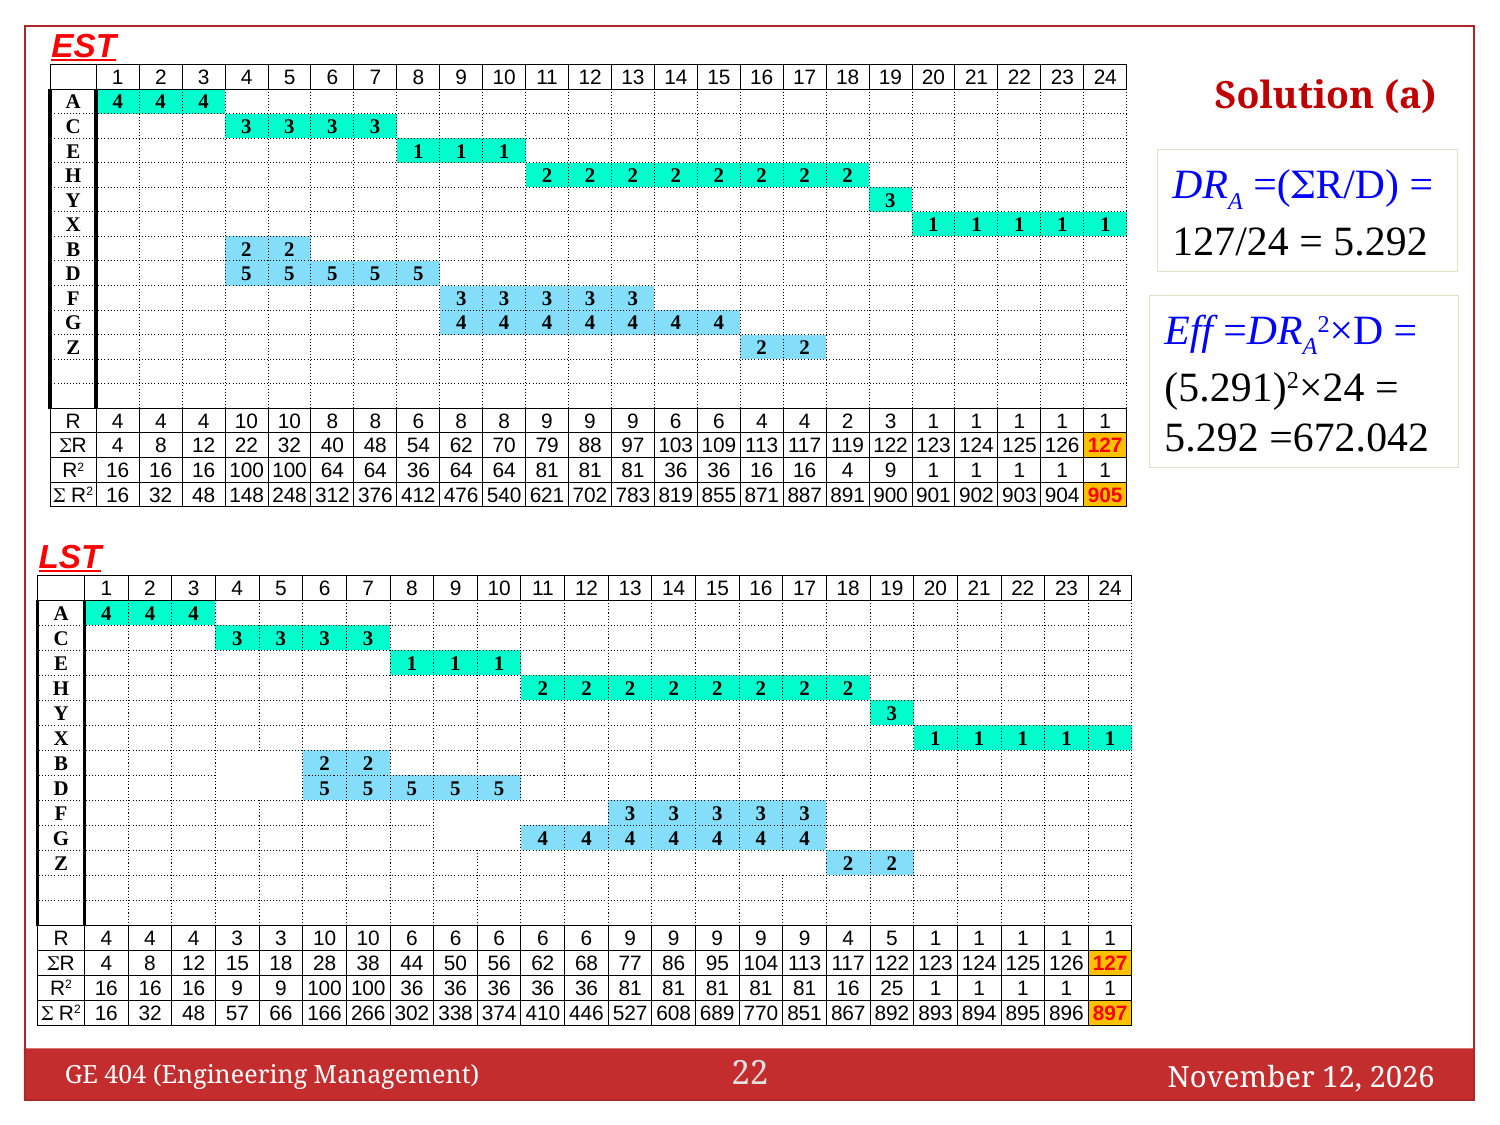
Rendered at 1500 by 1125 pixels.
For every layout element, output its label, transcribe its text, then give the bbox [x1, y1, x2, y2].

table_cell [1002, 951, 1044, 975]
table_cell 7 [354, 65, 396, 89]
table_header [611, 26, 654, 64]
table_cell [1045, 576, 1088, 600]
table_cell [1041, 114, 1084, 138]
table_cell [827, 483, 869, 506]
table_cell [483, 433, 525, 457]
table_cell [434, 951, 477, 975]
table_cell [1089, 1001, 1131, 1025]
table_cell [216, 1001, 259, 1025]
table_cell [260, 951, 302, 975]
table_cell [914, 926, 957, 950]
table_cell 19 [870, 65, 912, 89]
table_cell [303, 976, 346, 1000]
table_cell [741, 409, 783, 432]
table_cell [260, 926, 302, 950]
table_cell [38, 951, 84, 975]
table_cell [655, 409, 697, 432]
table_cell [783, 1001, 826, 1025]
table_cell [698, 483, 740, 506]
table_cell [478, 951, 520, 975]
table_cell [172, 951, 215, 975]
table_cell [478, 976, 520, 1000]
table_cell [311, 90, 354, 114]
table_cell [784, 409, 826, 432]
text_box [1149, 295, 1459, 468]
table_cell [784, 433, 826, 457]
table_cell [478, 576, 520, 600]
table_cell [913, 409, 954, 432]
table_cell [354, 138, 397, 163]
table_cell [569, 138, 611, 163]
table_cell [526, 114, 569, 138]
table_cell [827, 409, 869, 432]
table_cell [1084, 114, 1127, 138]
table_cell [612, 458, 654, 482]
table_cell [612, 409, 654, 432]
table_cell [97, 409, 139, 432]
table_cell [260, 1001, 302, 1025]
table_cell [609, 1001, 651, 1025]
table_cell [129, 1001, 171, 1025]
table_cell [397, 433, 439, 457]
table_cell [958, 926, 1001, 950]
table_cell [172, 576, 215, 600]
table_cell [955, 458, 997, 482]
table_cell 11 [526, 65, 568, 89]
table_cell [354, 409, 396, 432]
table_cell 12 [569, 65, 611, 89]
table_cell [826, 90, 869, 114]
table_cell 18 [827, 65, 869, 89]
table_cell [871, 951, 913, 975]
table_cell [783, 90, 826, 114]
table_cell 2 [140, 65, 182, 89]
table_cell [827, 458, 869, 482]
table_cell 1 [97, 65, 139, 89]
table_cell [51, 65, 96, 89]
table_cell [521, 1001, 564, 1025]
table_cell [85, 926, 128, 950]
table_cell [612, 433, 654, 457]
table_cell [172, 1001, 215, 1025]
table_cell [698, 458, 740, 482]
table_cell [140, 483, 182, 506]
table_cell [912, 138, 955, 163]
table_header [311, 26, 354, 64]
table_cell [51, 409, 96, 432]
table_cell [609, 951, 651, 975]
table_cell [397, 483, 439, 506]
table_cell [483, 90, 526, 114]
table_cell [391, 951, 433, 975]
table_cell 10 [483, 65, 525, 89]
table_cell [397, 409, 439, 432]
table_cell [740, 576, 782, 600]
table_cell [347, 1001, 390, 1025]
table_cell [269, 483, 310, 506]
table_header [869, 26, 912, 64]
table_header [182, 26, 225, 64]
table_header [397, 26, 440, 64]
table_cell 14 [655, 65, 697, 89]
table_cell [740, 976, 782, 1000]
table_cell [697, 114, 740, 138]
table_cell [652, 976, 695, 1000]
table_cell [1002, 1001, 1044, 1025]
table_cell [183, 409, 225, 432]
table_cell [391, 976, 433, 1000]
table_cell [129, 926, 171, 950]
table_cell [955, 433, 997, 457]
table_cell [784, 483, 826, 506]
table_cell 4 [182, 90, 225, 114]
table_header [783, 26, 826, 64]
table_cell [740, 114, 783, 138]
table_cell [1041, 433, 1083, 457]
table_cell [38, 926, 84, 950]
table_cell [129, 951, 171, 975]
table_cell [526, 90, 569, 114]
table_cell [569, 409, 611, 432]
table_cell [354, 90, 397, 114]
table_cell [697, 138, 740, 163]
table_cell E [52, 138, 94, 163]
table_header [955, 26, 998, 64]
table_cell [783, 951, 826, 975]
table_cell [870, 409, 912, 432]
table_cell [216, 926, 259, 950]
table_cell [182, 138, 225, 163]
table_cell [654, 90, 697, 114]
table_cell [354, 483, 396, 506]
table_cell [483, 483, 525, 506]
table_cell 3 [354, 114, 397, 138]
table_cell 17 [784, 65, 826, 89]
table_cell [269, 409, 310, 432]
table_cell 15 [698, 65, 740, 89]
table_cell 3 [268, 114, 311, 138]
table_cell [783, 926, 826, 950]
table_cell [85, 951, 128, 975]
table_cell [1084, 409, 1126, 432]
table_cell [140, 458, 182, 482]
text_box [1157, 149, 1458, 272]
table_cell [434, 576, 477, 600]
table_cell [38, 976, 84, 1000]
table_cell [652, 576, 695, 600]
table_cell [998, 114, 1041, 138]
table_cell [826, 138, 869, 163]
table_header [697, 26, 740, 64]
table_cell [38, 1001, 84, 1025]
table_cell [440, 433, 482, 457]
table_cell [391, 926, 433, 950]
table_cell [1045, 926, 1088, 950]
table_cell [998, 138, 1041, 163]
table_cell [260, 576, 302, 600]
table_cell [182, 114, 225, 138]
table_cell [347, 976, 390, 1000]
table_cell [1041, 409, 1083, 432]
table_header [139, 26, 182, 64]
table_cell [97, 483, 139, 506]
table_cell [311, 483, 353, 506]
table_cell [696, 951, 739, 975]
table_cell [654, 114, 697, 138]
table_cell [225, 90, 268, 114]
table_cell [397, 90, 440, 114]
table_cell [998, 90, 1041, 114]
table_cell [311, 138, 354, 163]
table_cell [698, 433, 740, 457]
table_cell [139, 163, 182, 187]
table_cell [914, 951, 957, 975]
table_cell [955, 483, 997, 506]
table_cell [97, 433, 139, 457]
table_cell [526, 458, 568, 482]
table_cell 3 [225, 114, 268, 138]
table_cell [51, 458, 96, 482]
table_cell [269, 458, 310, 482]
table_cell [303, 951, 346, 975]
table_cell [652, 1001, 695, 1025]
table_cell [998, 409, 1040, 432]
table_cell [609, 976, 651, 1000]
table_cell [1002, 976, 1044, 1000]
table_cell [565, 1001, 608, 1025]
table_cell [870, 433, 912, 457]
table_cell 1 [440, 138, 483, 163]
table_cell [182, 163, 225, 187]
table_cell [140, 433, 182, 457]
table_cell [51, 483, 96, 506]
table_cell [51, 433, 96, 457]
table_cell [612, 483, 654, 506]
table_cell [483, 114, 526, 138]
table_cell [521, 576, 564, 600]
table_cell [696, 926, 739, 950]
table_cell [609, 576, 651, 600]
table_cell [955, 138, 998, 163]
table_cell [139, 138, 182, 163]
table_cell [912, 90, 955, 114]
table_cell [172, 976, 215, 1000]
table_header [38, 536, 1132, 575]
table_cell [696, 976, 739, 1000]
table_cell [216, 951, 259, 975]
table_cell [871, 926, 913, 950]
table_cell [870, 483, 912, 506]
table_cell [38, 576, 84, 600]
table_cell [783, 976, 826, 1000]
table_cell [955, 90, 998, 114]
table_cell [870, 458, 912, 482]
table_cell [269, 433, 310, 457]
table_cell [440, 483, 482, 506]
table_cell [913, 433, 954, 457]
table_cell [440, 409, 482, 432]
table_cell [52, 187, 94, 408]
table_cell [97, 458, 139, 482]
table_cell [226, 458, 268, 482]
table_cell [347, 576, 390, 600]
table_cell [741, 458, 783, 482]
table_cell 5 [269, 65, 310, 89]
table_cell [1045, 951, 1088, 975]
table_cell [871, 1001, 913, 1025]
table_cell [85, 576, 128, 600]
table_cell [565, 951, 608, 975]
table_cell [565, 976, 608, 1000]
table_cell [85, 976, 128, 1000]
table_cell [827, 1001, 870, 1025]
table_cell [526, 483, 568, 506]
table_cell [696, 1001, 739, 1025]
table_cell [347, 951, 390, 975]
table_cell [1089, 576, 1131, 600]
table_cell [303, 576, 346, 600]
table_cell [914, 1001, 957, 1025]
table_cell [434, 976, 477, 1000]
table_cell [914, 576, 957, 600]
table_header [998, 26, 1041, 64]
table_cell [397, 458, 439, 482]
table_cell [98, 138, 139, 163]
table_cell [391, 1001, 433, 1025]
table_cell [98, 163, 1127, 408]
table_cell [783, 576, 826, 600]
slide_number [950, 1050, 1450, 1111]
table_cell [958, 951, 1001, 975]
table_header [440, 26, 483, 64]
table_cell 9 [440, 65, 482, 89]
table_cell [139, 114, 182, 138]
slide_number 22 [699, 1037, 800, 1110]
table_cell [998, 483, 1040, 506]
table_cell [569, 483, 611, 506]
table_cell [311, 409, 353, 432]
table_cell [183, 483, 225, 506]
table_header [654, 26, 697, 64]
table_cell [225, 163, 268, 187]
table_cell [440, 114, 483, 138]
table_cell 21 [955, 65, 997, 89]
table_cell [172, 926, 215, 950]
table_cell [478, 926, 520, 950]
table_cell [129, 976, 171, 1000]
table_cell [1041, 138, 1084, 163]
table_cell [98, 163, 139, 187]
table_cell [98, 114, 139, 138]
table_cell 4 [98, 90, 139, 114]
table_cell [183, 433, 225, 457]
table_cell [1041, 458, 1083, 482]
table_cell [1045, 976, 1088, 1000]
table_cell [698, 409, 740, 432]
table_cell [740, 926, 782, 950]
table_cell 20 [913, 65, 954, 89]
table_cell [526, 433, 568, 457]
table_cell [569, 114, 611, 138]
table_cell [871, 576, 913, 600]
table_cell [958, 576, 1001, 600]
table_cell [311, 433, 353, 457]
table_header EST [50, 26, 139, 64]
table_header [268, 26, 311, 64]
table_cell [654, 138, 697, 163]
table_cell 3 [183, 65, 225, 89]
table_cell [140, 409, 182, 432]
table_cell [226, 483, 268, 506]
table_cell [526, 409, 568, 432]
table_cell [609, 926, 651, 950]
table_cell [871, 976, 913, 1000]
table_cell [914, 976, 957, 1000]
table_cell [869, 138, 912, 163]
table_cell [434, 926, 477, 950]
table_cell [311, 458, 353, 482]
table_cell [440, 90, 483, 114]
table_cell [183, 458, 225, 482]
table_cell [1041, 90, 1084, 114]
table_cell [347, 926, 390, 950]
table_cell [521, 951, 564, 975]
table_cell [783, 138, 826, 163]
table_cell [1045, 1001, 1088, 1025]
table_header [526, 26, 569, 64]
table_cell [526, 138, 569, 163]
table_cell 22 [998, 65, 1040, 89]
table_cell C [52, 114, 94, 138]
table_cell [1084, 90, 1127, 114]
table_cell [741, 433, 783, 457]
table_header [1084, 26, 1127, 64]
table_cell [913, 458, 954, 482]
table_cell [397, 114, 440, 138]
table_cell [216, 576, 259, 600]
table_cell [611, 114, 654, 138]
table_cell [354, 433, 396, 457]
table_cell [955, 409, 997, 432]
table_cell A [52, 90, 94, 114]
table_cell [1002, 576, 1044, 600]
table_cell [741, 483, 783, 506]
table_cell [478, 1001, 520, 1025]
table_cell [1084, 433, 1126, 457]
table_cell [303, 926, 346, 950]
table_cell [1041, 483, 1083, 506]
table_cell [958, 976, 1001, 1000]
table_cell 3 [311, 114, 354, 138]
table_cell [740, 90, 783, 114]
table_cell 6 [311, 65, 353, 89]
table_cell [1084, 458, 1126, 482]
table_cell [85, 1001, 128, 1025]
table_cell [225, 138, 268, 163]
table_cell [268, 90, 311, 114]
footer GE 404 (Engineering Management) [50, 1051, 638, 1112]
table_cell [655, 458, 697, 482]
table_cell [569, 433, 611, 457]
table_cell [1089, 951, 1131, 975]
table_cell [826, 114, 869, 138]
table_cell [1084, 138, 1127, 163]
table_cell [129, 576, 171, 600]
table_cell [998, 458, 1040, 482]
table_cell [827, 576, 870, 600]
table_cell [869, 90, 912, 114]
table_cell [783, 114, 826, 138]
table_cell [912, 114, 955, 138]
table_cell [955, 114, 998, 138]
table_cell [827, 951, 870, 975]
table_header [569, 26, 611, 64]
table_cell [39, 601, 83, 925]
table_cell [569, 458, 611, 482]
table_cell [391, 576, 433, 600]
table_cell 24 [1084, 65, 1126, 89]
table_header [483, 26, 526, 64]
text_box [1199, 63, 1463, 124]
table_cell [354, 458, 396, 482]
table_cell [226, 433, 268, 457]
table_cell H [52, 163, 94, 187]
table_cell 23 [1041, 65, 1083, 89]
table_cell 16 [741, 65, 783, 89]
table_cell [521, 976, 564, 1000]
table_cell 8 [397, 65, 439, 89]
table_cell 13 [612, 65, 654, 89]
table_cell [268, 163, 311, 187]
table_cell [483, 458, 525, 482]
table_header [354, 26, 397, 64]
table_cell [611, 138, 654, 163]
table_cell [268, 138, 311, 163]
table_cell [1084, 483, 1126, 506]
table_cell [303, 1001, 346, 1025]
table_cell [784, 458, 826, 482]
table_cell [216, 976, 259, 1000]
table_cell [260, 976, 302, 1000]
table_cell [655, 483, 697, 506]
table_cell [697, 90, 740, 114]
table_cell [86, 601, 1132, 925]
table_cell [652, 926, 695, 950]
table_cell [913, 483, 954, 506]
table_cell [696, 576, 739, 600]
table_cell [611, 90, 654, 114]
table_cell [521, 926, 564, 950]
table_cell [1002, 926, 1044, 950]
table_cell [827, 976, 870, 1000]
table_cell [1089, 926, 1131, 950]
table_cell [740, 1001, 782, 1025]
table_cell 1 [397, 138, 440, 163]
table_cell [740, 951, 782, 975]
table_cell [869, 114, 912, 138]
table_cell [434, 1001, 477, 1025]
table_cell [569, 90, 611, 114]
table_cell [565, 576, 608, 600]
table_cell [483, 409, 525, 432]
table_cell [226, 409, 268, 432]
table_cell 1 [483, 138, 526, 163]
table_cell 4 [226, 65, 268, 89]
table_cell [998, 433, 1040, 457]
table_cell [827, 926, 870, 950]
table_cell 4 [139, 90, 182, 114]
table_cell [827, 433, 869, 457]
table_header [912, 26, 955, 64]
table_cell [740, 138, 783, 163]
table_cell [652, 951, 695, 975]
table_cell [565, 926, 608, 950]
table_header [225, 26, 268, 64]
table_header [1041, 26, 1084, 64]
table_header [826, 26, 869, 64]
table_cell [1089, 976, 1131, 1000]
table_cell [655, 433, 697, 457]
table_header [740, 26, 783, 64]
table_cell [440, 458, 482, 482]
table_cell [958, 1001, 1001, 1025]
